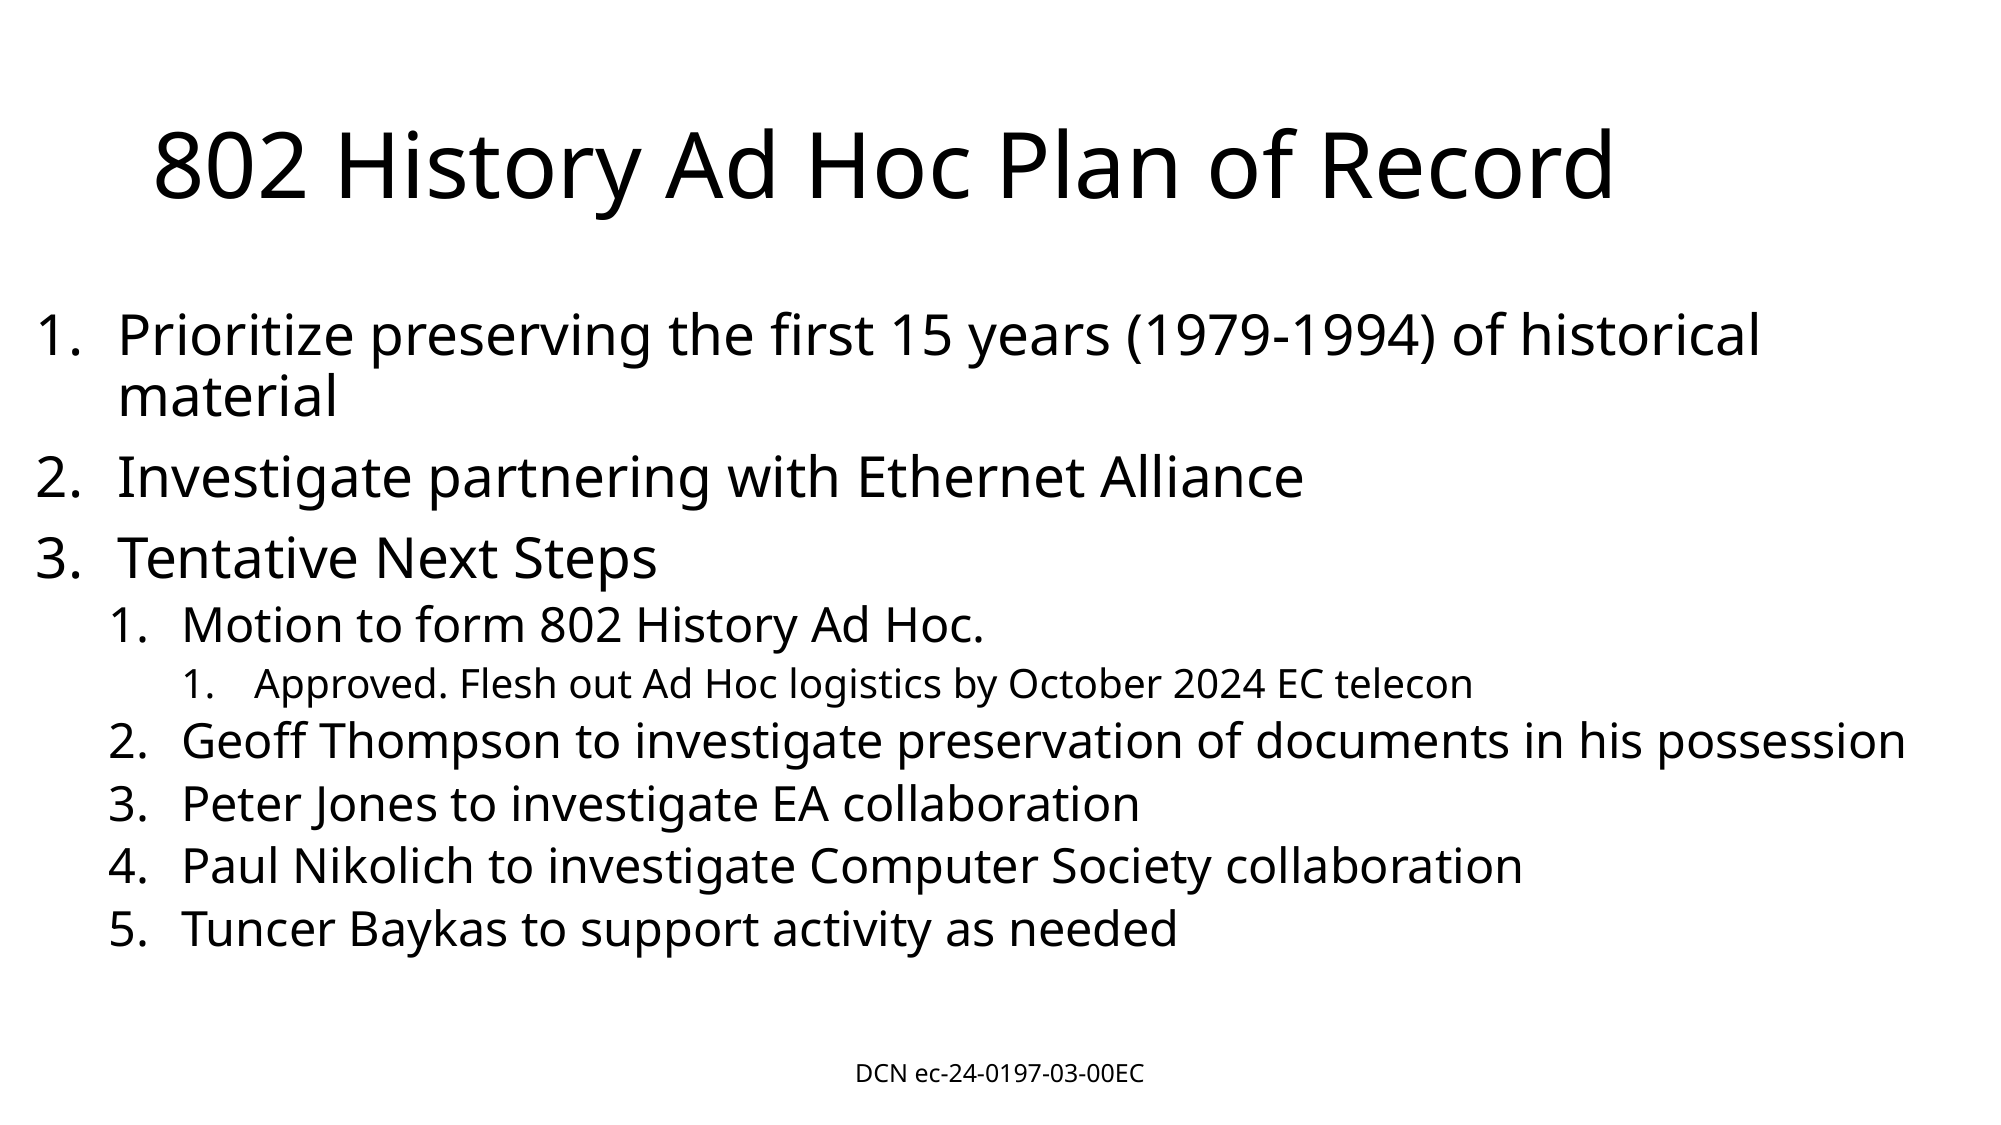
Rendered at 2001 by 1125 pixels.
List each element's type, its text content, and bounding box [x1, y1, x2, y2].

title 802 History Ad Hoc Plan of Record [137, 59, 1863, 278]
footer DCN ec-24-0197-03-00EC [662, 1042, 1338, 1103]
list Prioritize preserving the first 15 years (1979-1994) of historical material Investigate partnering with Ethernet Alliance Tentative Next Steps Motion to form 802 History Ad Hoc. Approved. Flesh out Ad Hoc logistics by October 2024 EC telecon Geoff Thompson to investigate preservation of documents in his possession Peter Jones to investigate EA collaboration Paul Nikolich to investigate Computer Society collaboration Tuncer Baykas to support activity as needed [20, 299, 1931, 1014]
